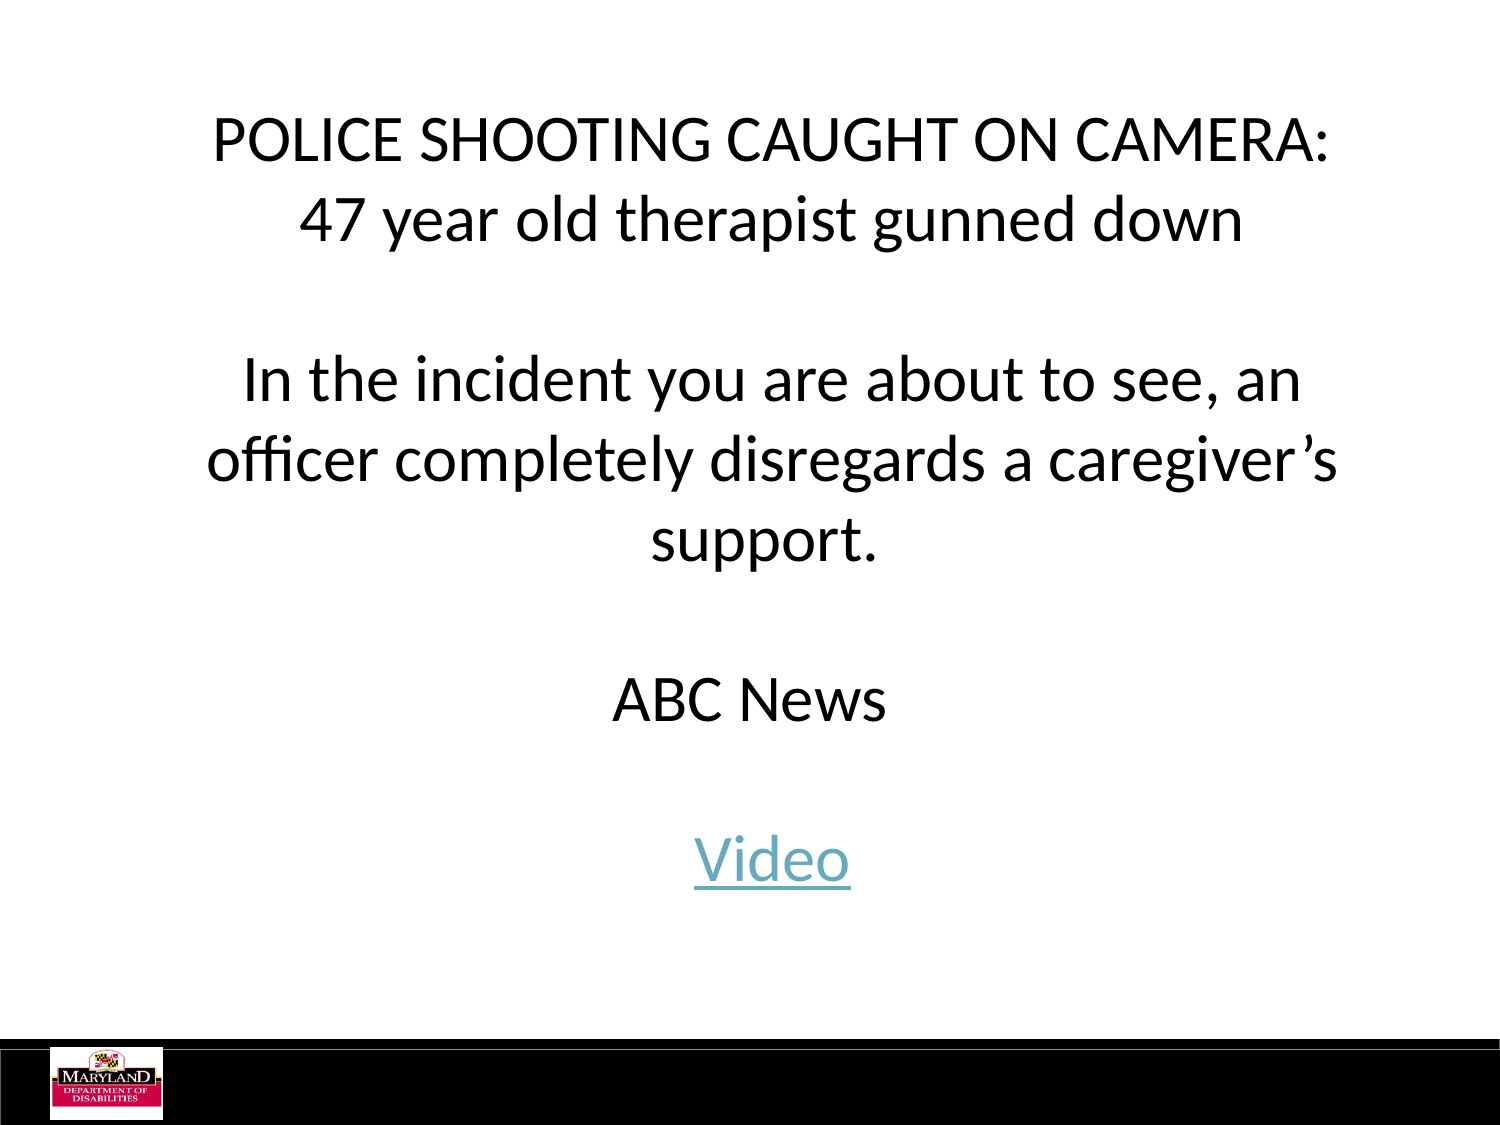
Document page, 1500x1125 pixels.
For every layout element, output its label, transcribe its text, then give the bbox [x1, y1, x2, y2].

picture [50, 1047, 163, 1120]
text_box POLICE SHOOTING CAUGHT ON CAMERA: 47 year old therapist gunned down In the incident you are about to see, an officer completely disregards a caregiver’s support. ABC News Video [166, 87, 1379, 982]
